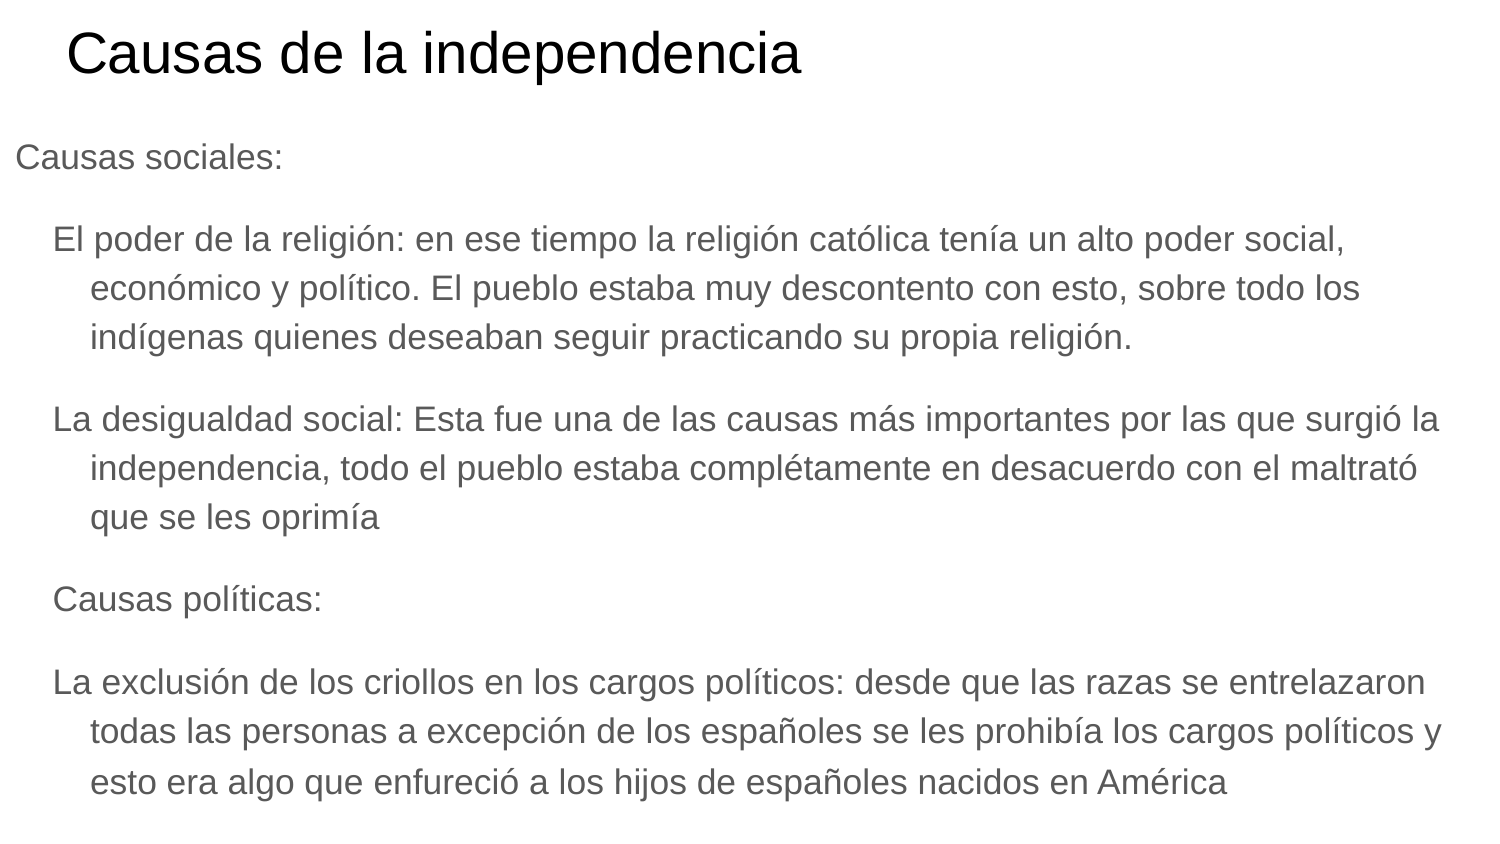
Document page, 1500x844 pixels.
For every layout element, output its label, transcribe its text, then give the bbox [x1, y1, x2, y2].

list Causas sociales: El poder de la religión: en ese tiempo la religión católica tenía un alto poder social, económico y político. El pueblo estaba muy descontento con esto, sobre todo los indígenas quienes deseaban seguir practicando su propia religión. La desigualdad social: Esta fue una de las causas más importantes por las que surgió la independencia, todo el pueblo estaba complétamente en desacuerdo con el maltrató que se les oprimía Causas políticas: La exclusión de los criollos en los cargos políticos: desde que las razas se entrelazaron todas las personas a excepción de los españoles se les prohibía los cargos políticos y esto era algo que enfureció a los hijos de españoles nacidos en América [0, 112, 1500, 827]
title Causas de la independencia [51, 0, 1449, 94]
